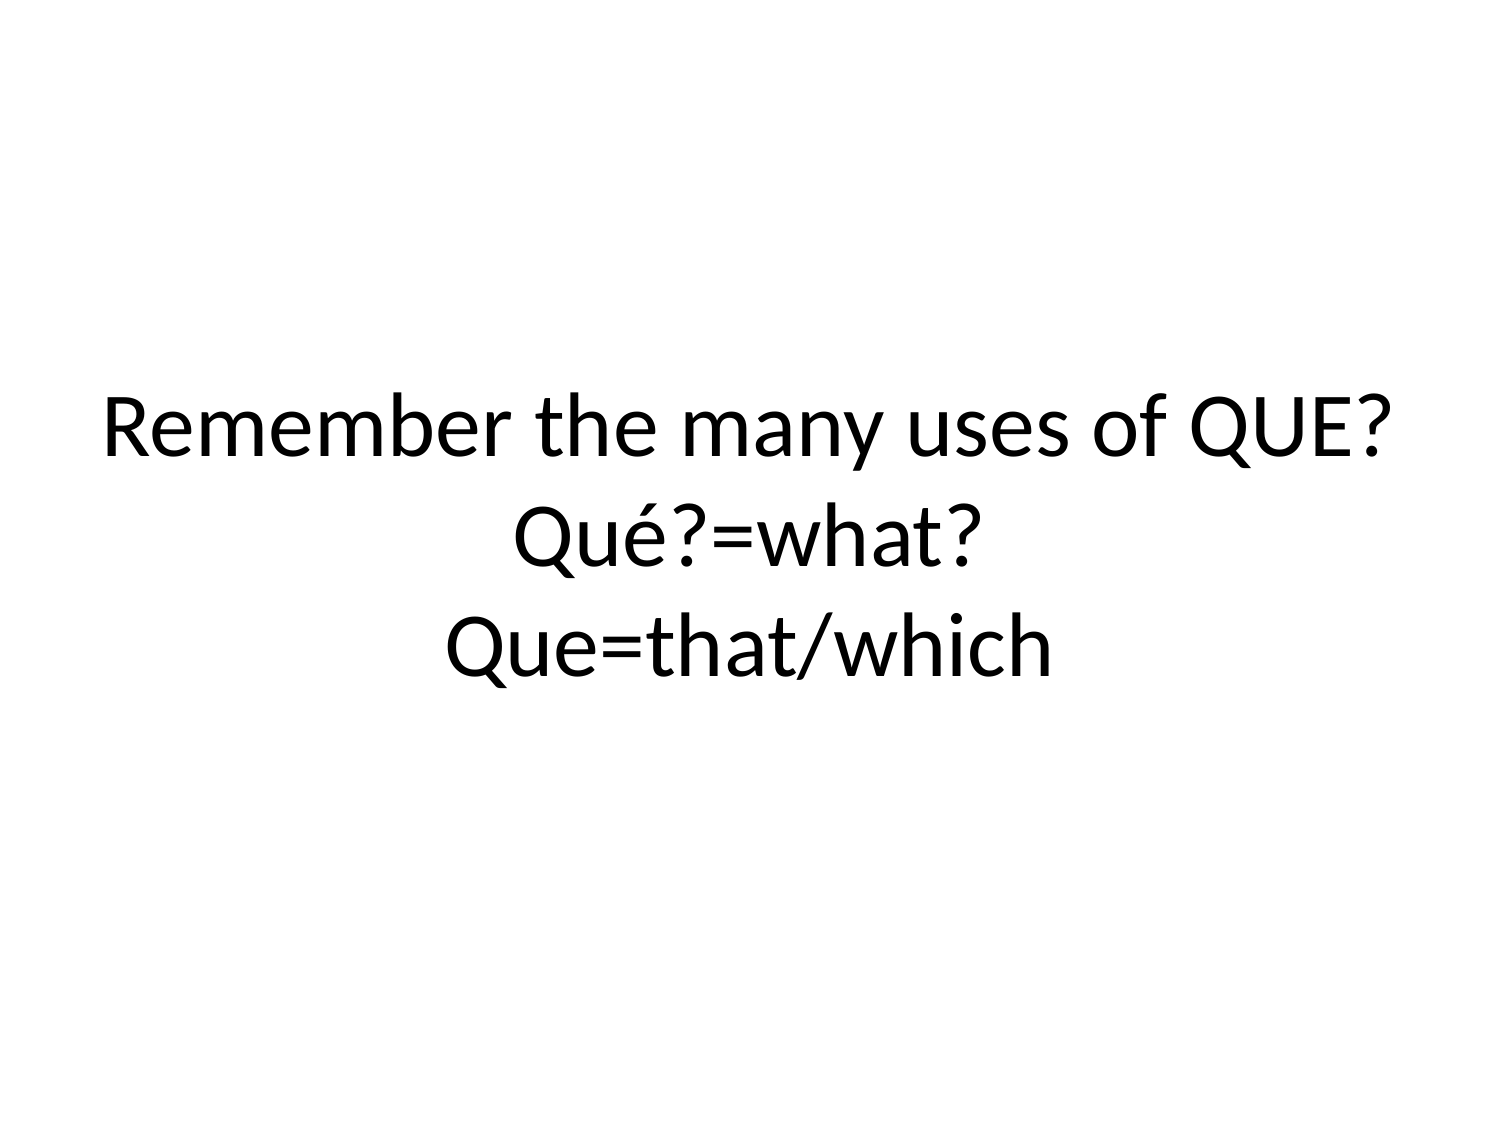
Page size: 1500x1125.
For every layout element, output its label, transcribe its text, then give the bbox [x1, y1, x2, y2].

title Remember the many uses of QUE? Qué?=what? Que=that/which [75, 45, 1425, 1014]
